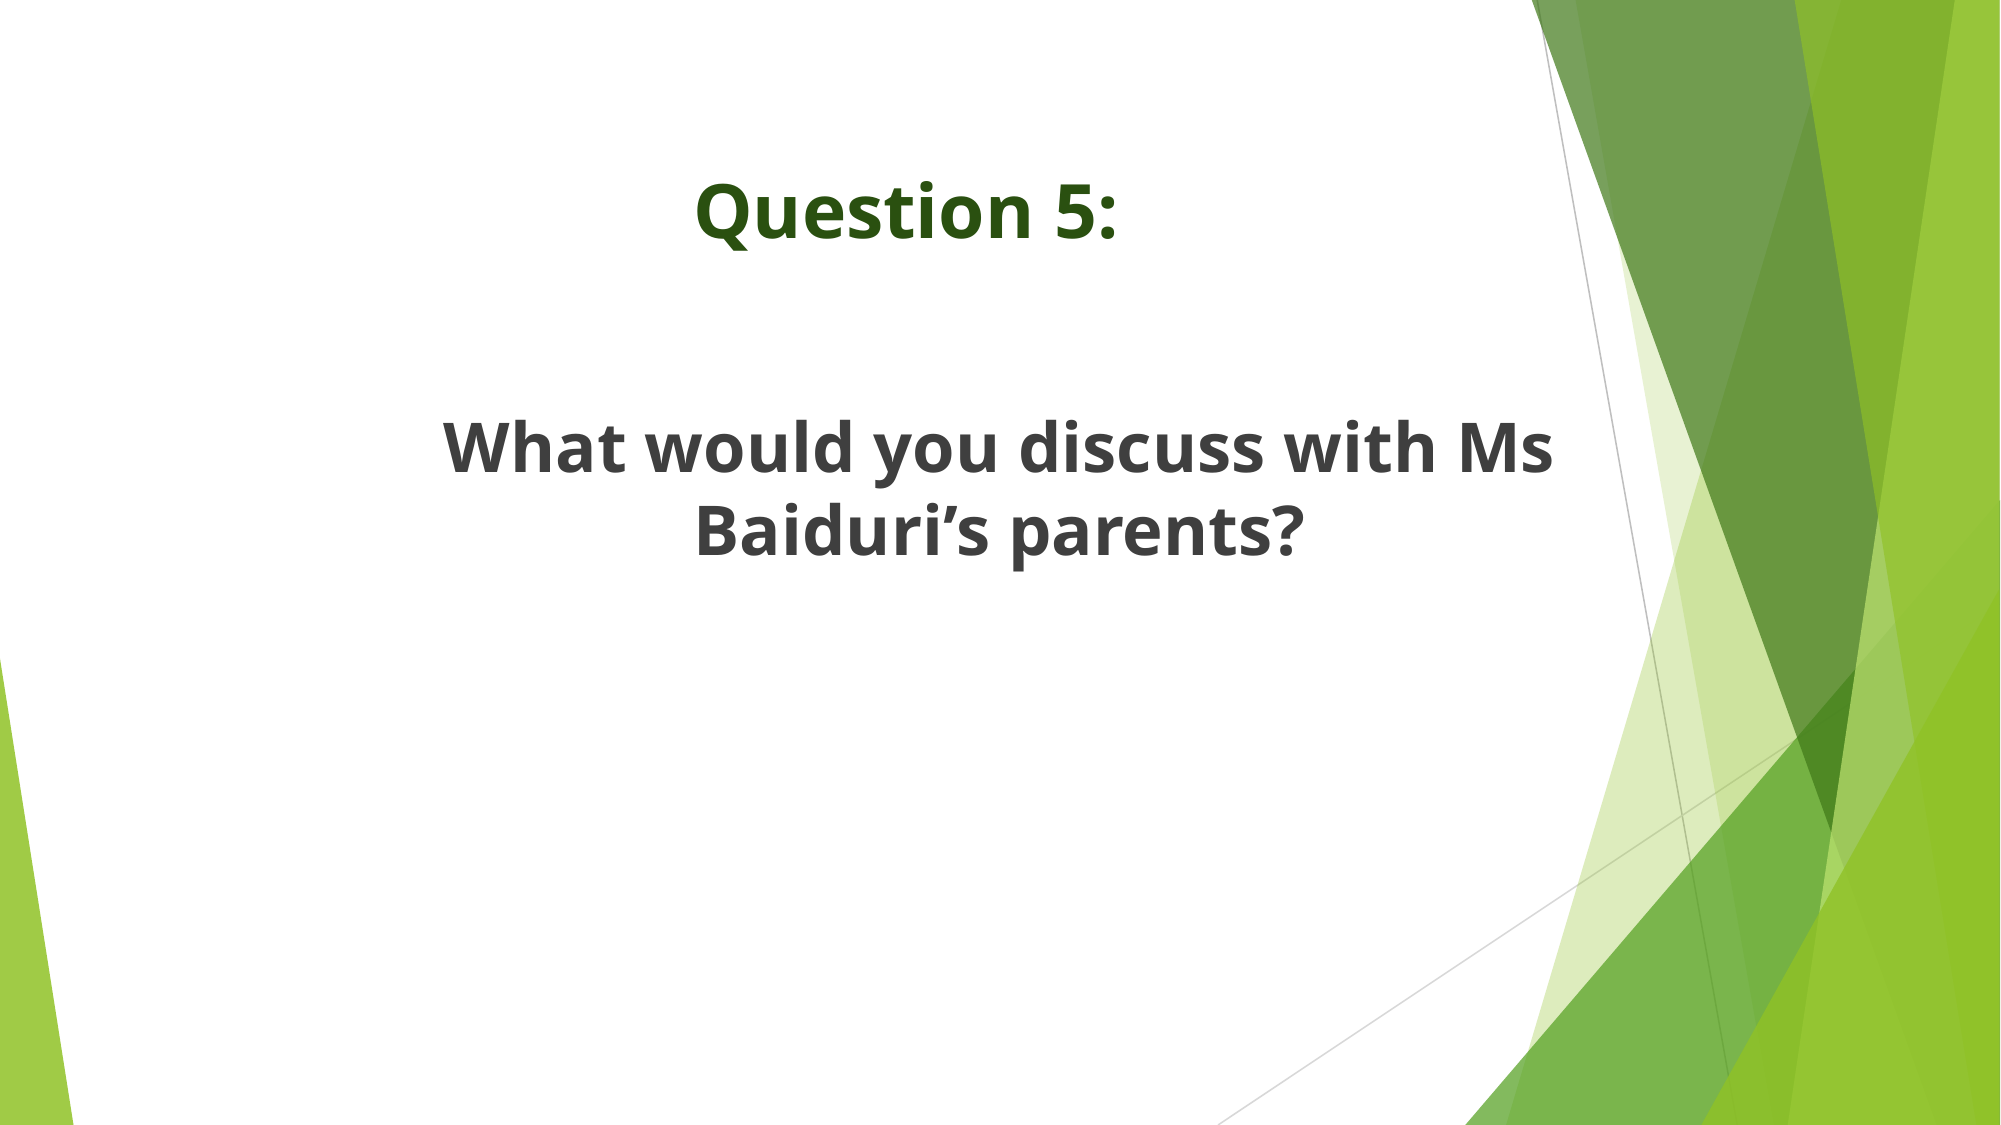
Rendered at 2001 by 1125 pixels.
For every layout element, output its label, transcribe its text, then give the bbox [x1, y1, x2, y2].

title Question 5: [111, 99, 1721, 317]
list What would you discuss with Ms Baiduri’s parents? [324, 338, 1675, 1005]
